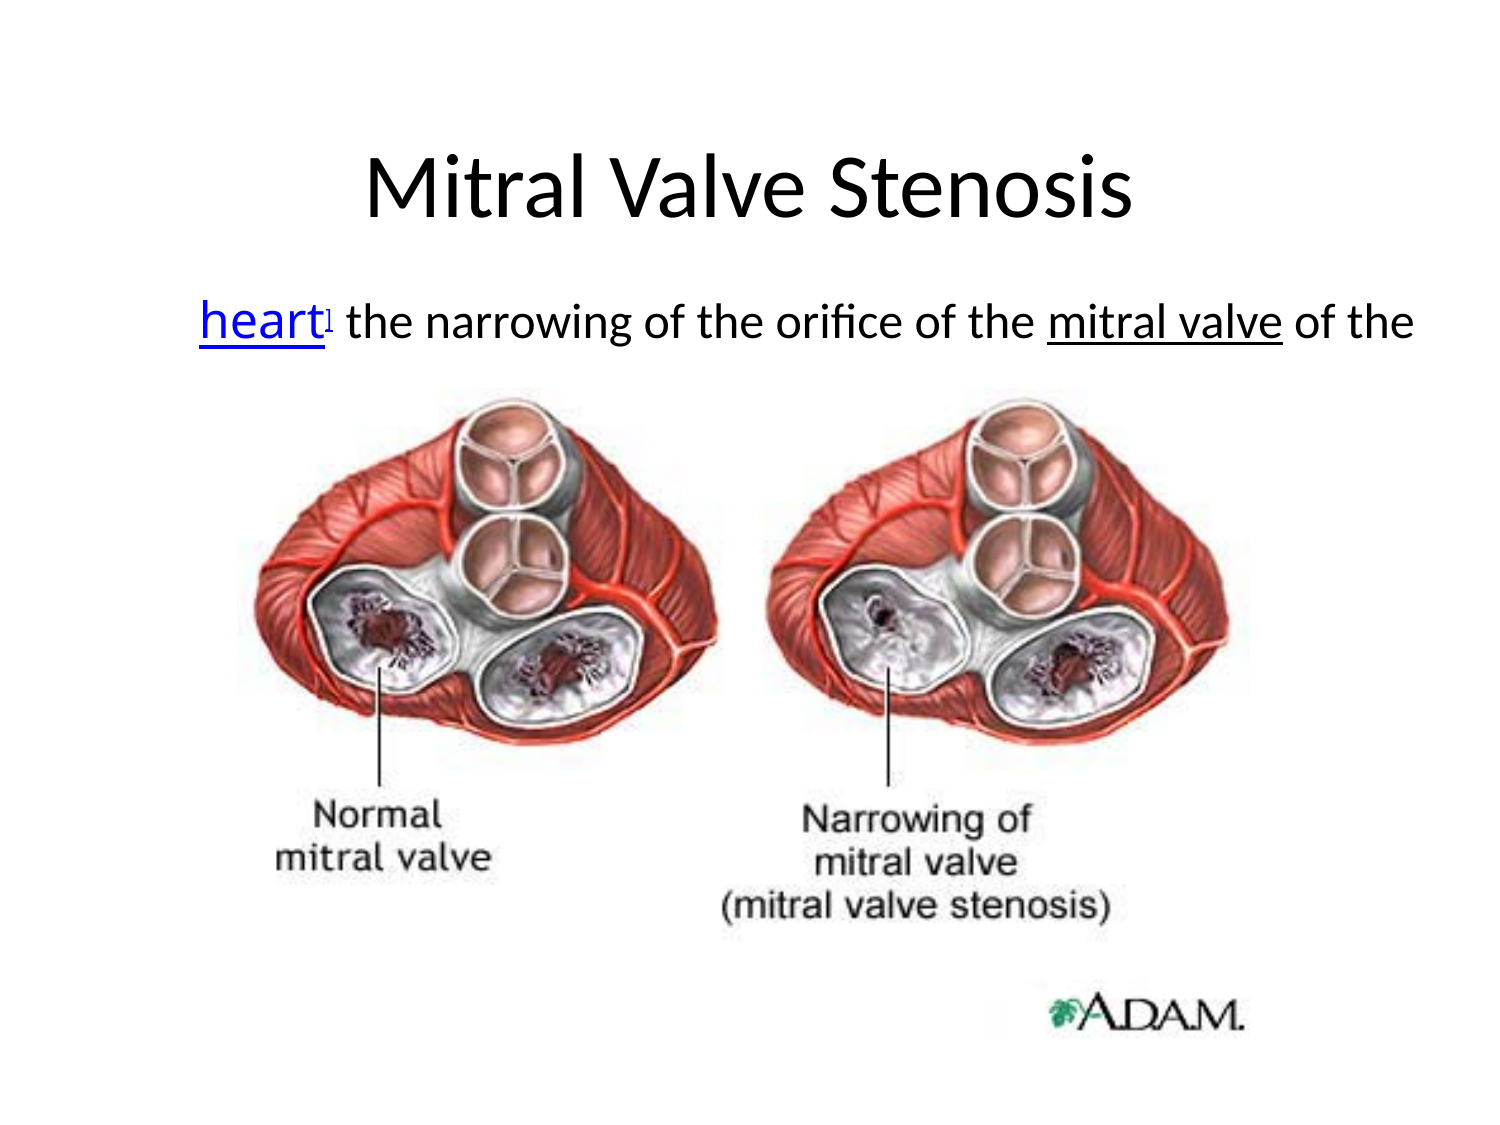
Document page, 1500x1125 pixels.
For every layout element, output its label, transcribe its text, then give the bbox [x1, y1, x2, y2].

text_box the narrowing of the orifice of the mitral valve of the heart] [1254, 281, 1430, 362]
picture [237, 274, 1251, 1038]
text_box the narrowing of the orifice of the mitral valve of the heart] [105, 281, 232, 362]
title Mitral Valve Stenosis [112, 87, 1388, 275]
